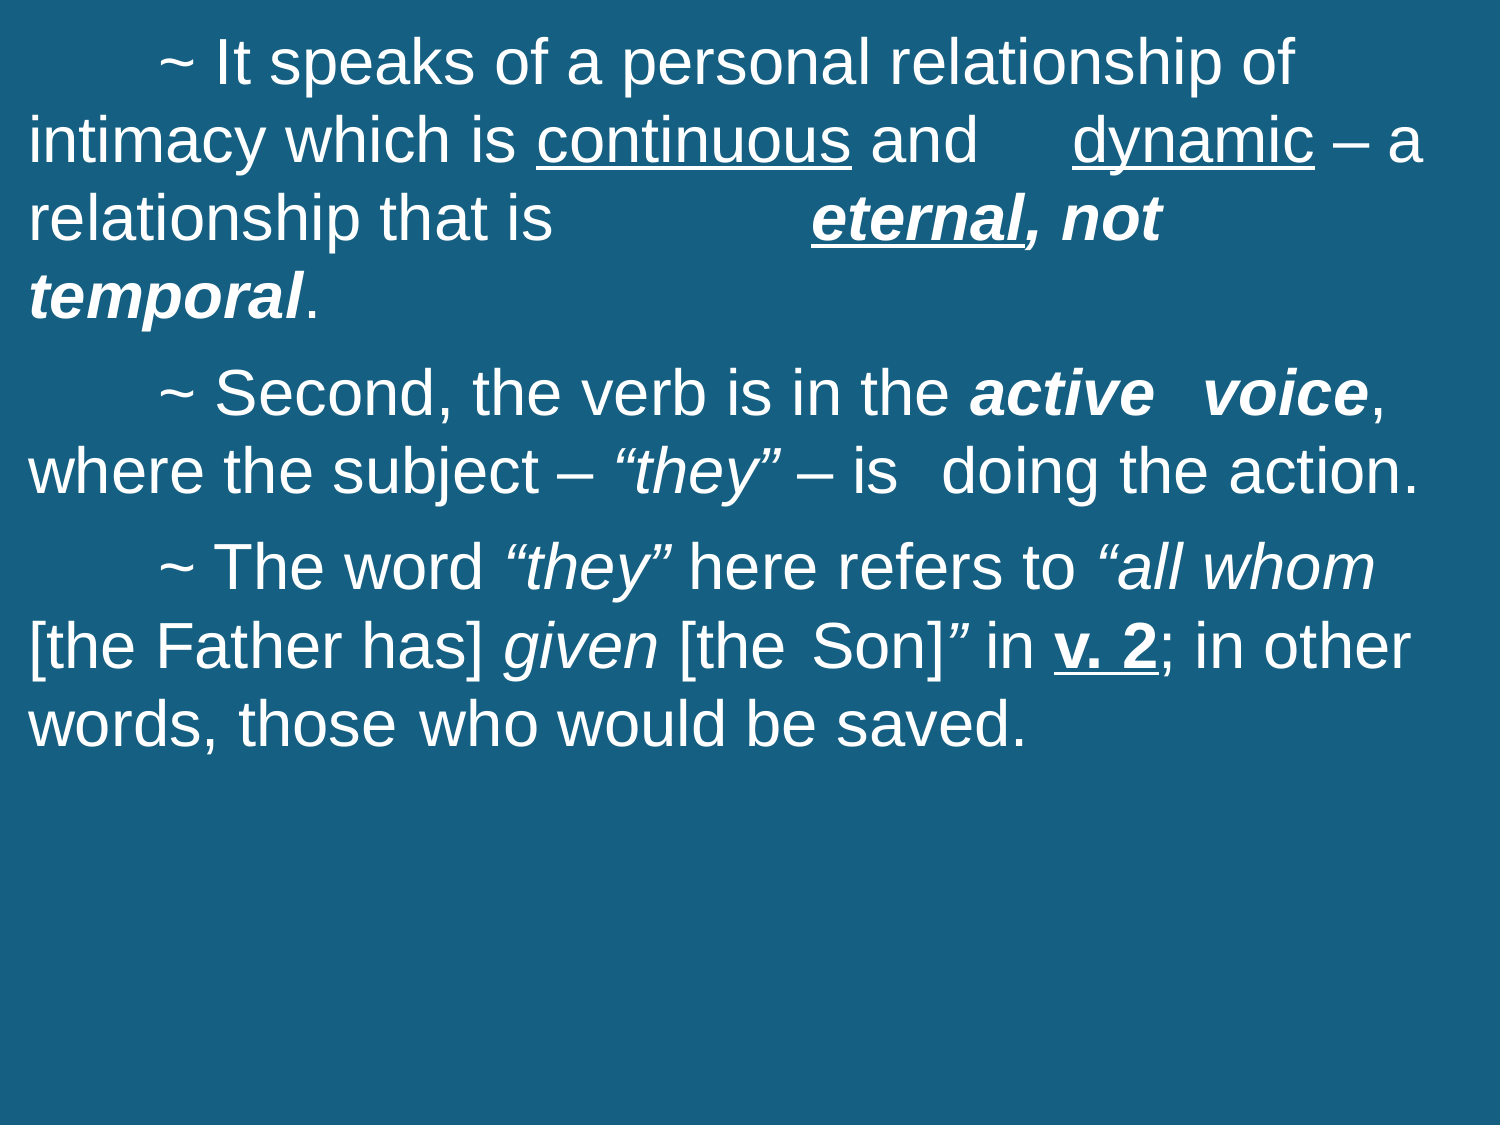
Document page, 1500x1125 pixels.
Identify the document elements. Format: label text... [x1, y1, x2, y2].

subtitle ~ It speaks of a personal relationship of intimacy which is continuous and dynamic – a relationship that is eternal, not temporal. ~ Second, the verb is in the active voice, where the subject – “they” – is doing the action. ~ The word “they” here refers to “all whom [the Father has] given [the Son]” in v. 2; in other words, those who would be saved. [13, 11, 1490, 1111]
